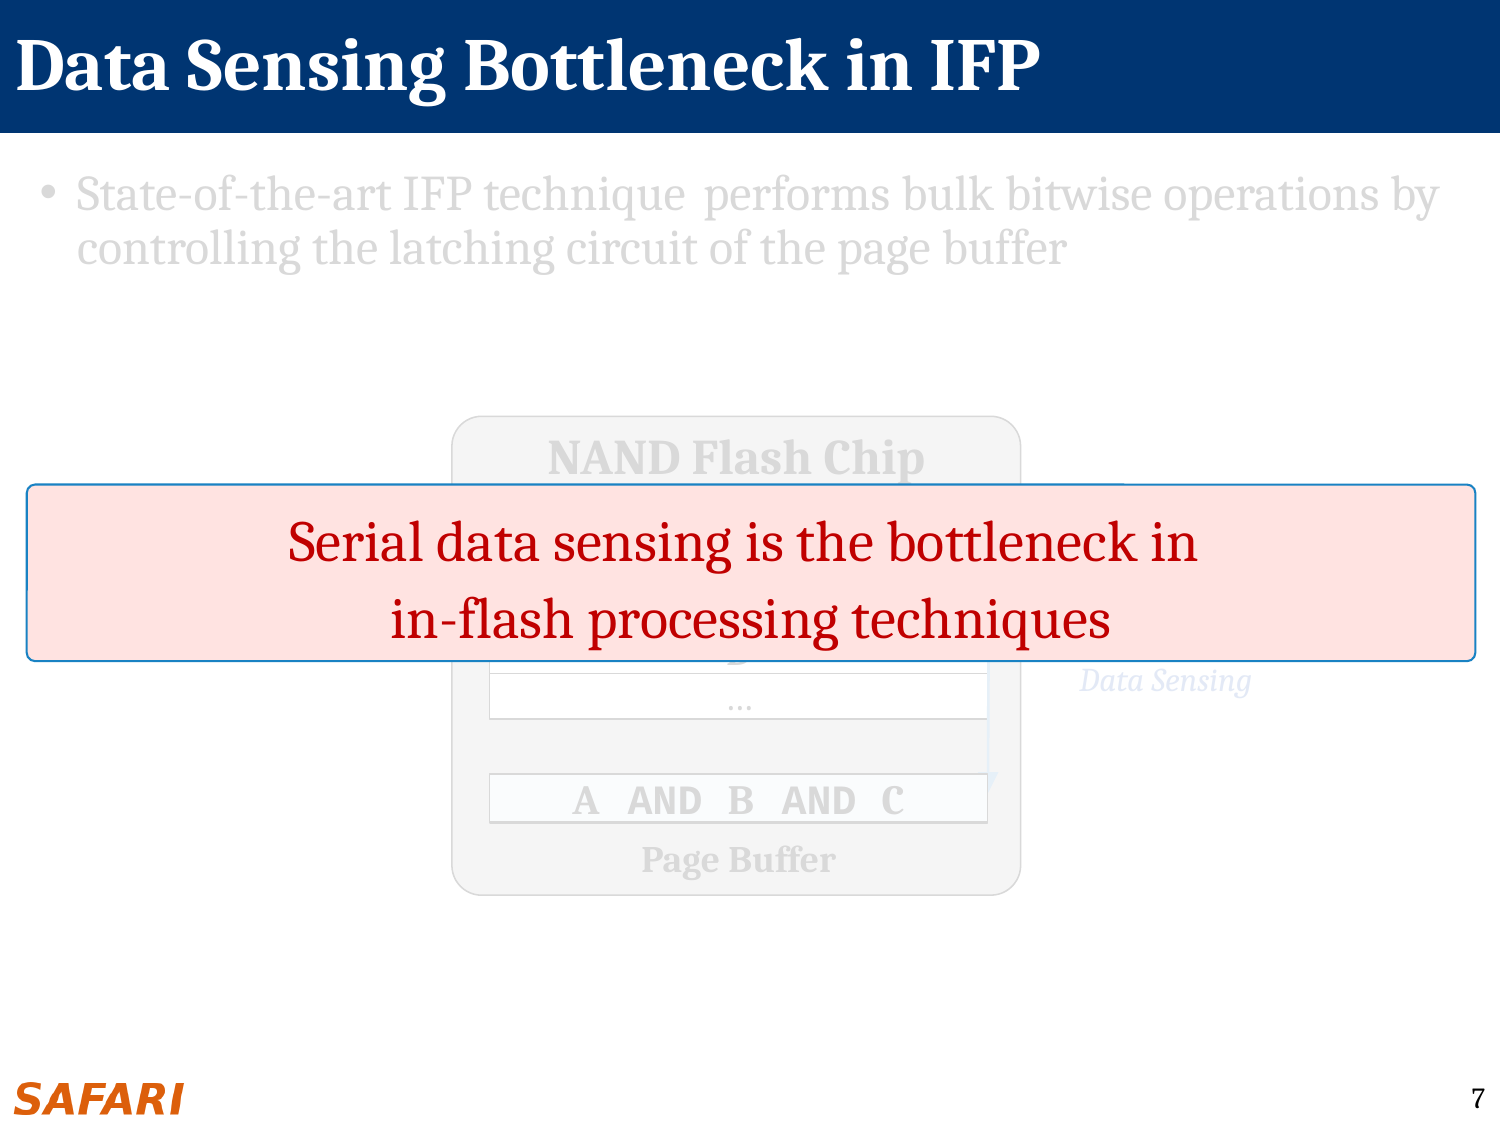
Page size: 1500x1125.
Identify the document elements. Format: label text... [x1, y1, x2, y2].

text_box Serial data sensing is the bottleneck in in-flash processing techniques [26, 484, 451, 662]
text_box Serial data sensing is the bottleneck in in-flash processing techniques [1021, 484, 1476, 662]
text_box 7 [1368, 1072, 1500, 1122]
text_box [451, 416, 1021, 896]
picture [12, 1073, 190, 1125]
title Data Sensing Bottleneck in IFP [0, 0, 1500, 133]
text_box [9, 159, 1488, 1050]
